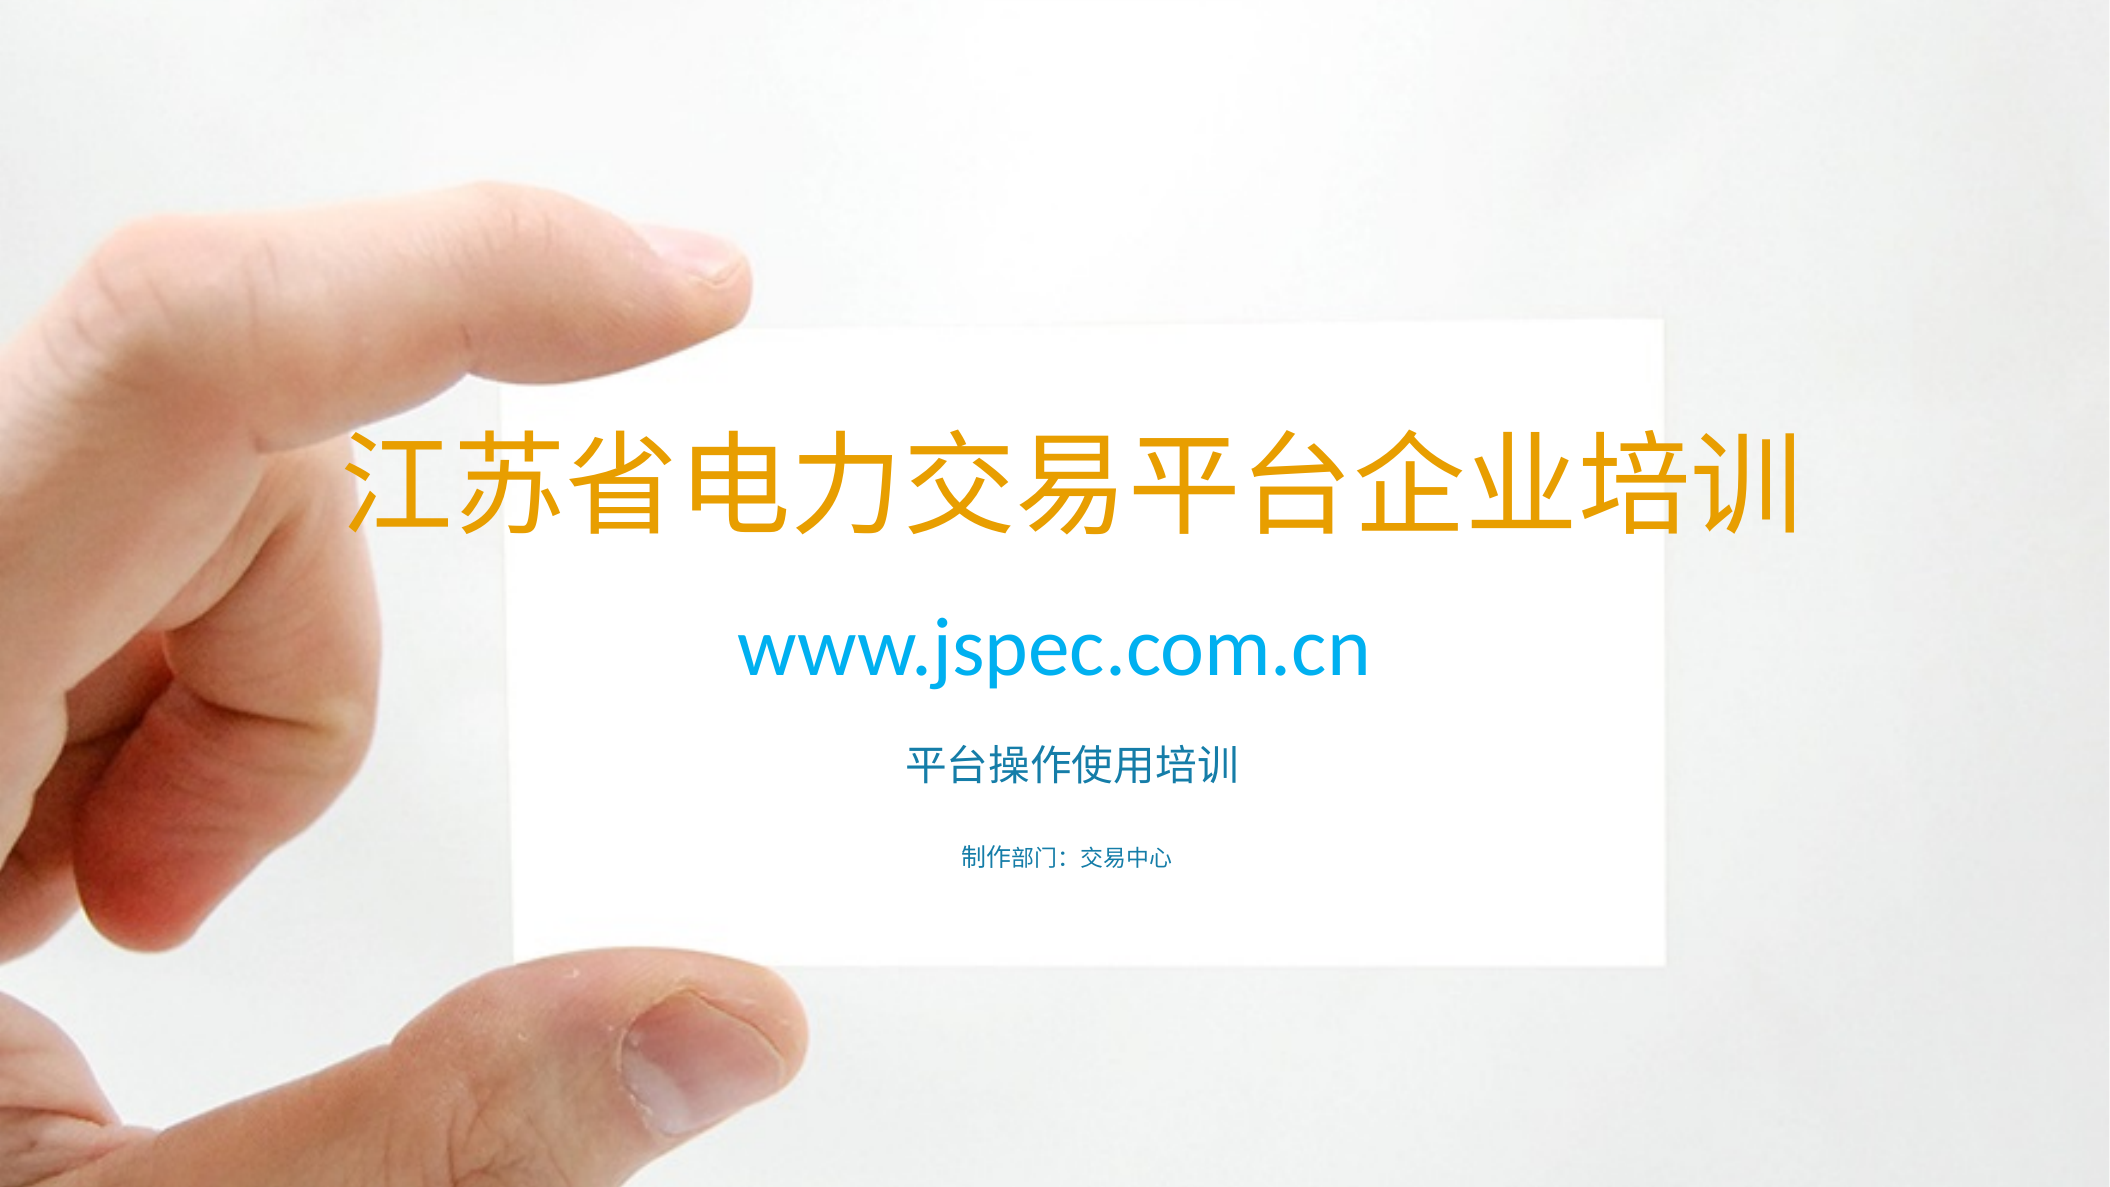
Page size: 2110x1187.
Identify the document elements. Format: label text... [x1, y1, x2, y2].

text_box www.jspec.com.cn [576, 586, 1533, 698]
text_box 制作部门：交易中心 [867, 834, 1277, 879]
text_box 平台操作使用培训 [558, 730, 1586, 796]
text_box [0, 0, 2110, 1187]
text_box 江苏省电力交易平台企业培训 [329, 407, 1815, 554]
